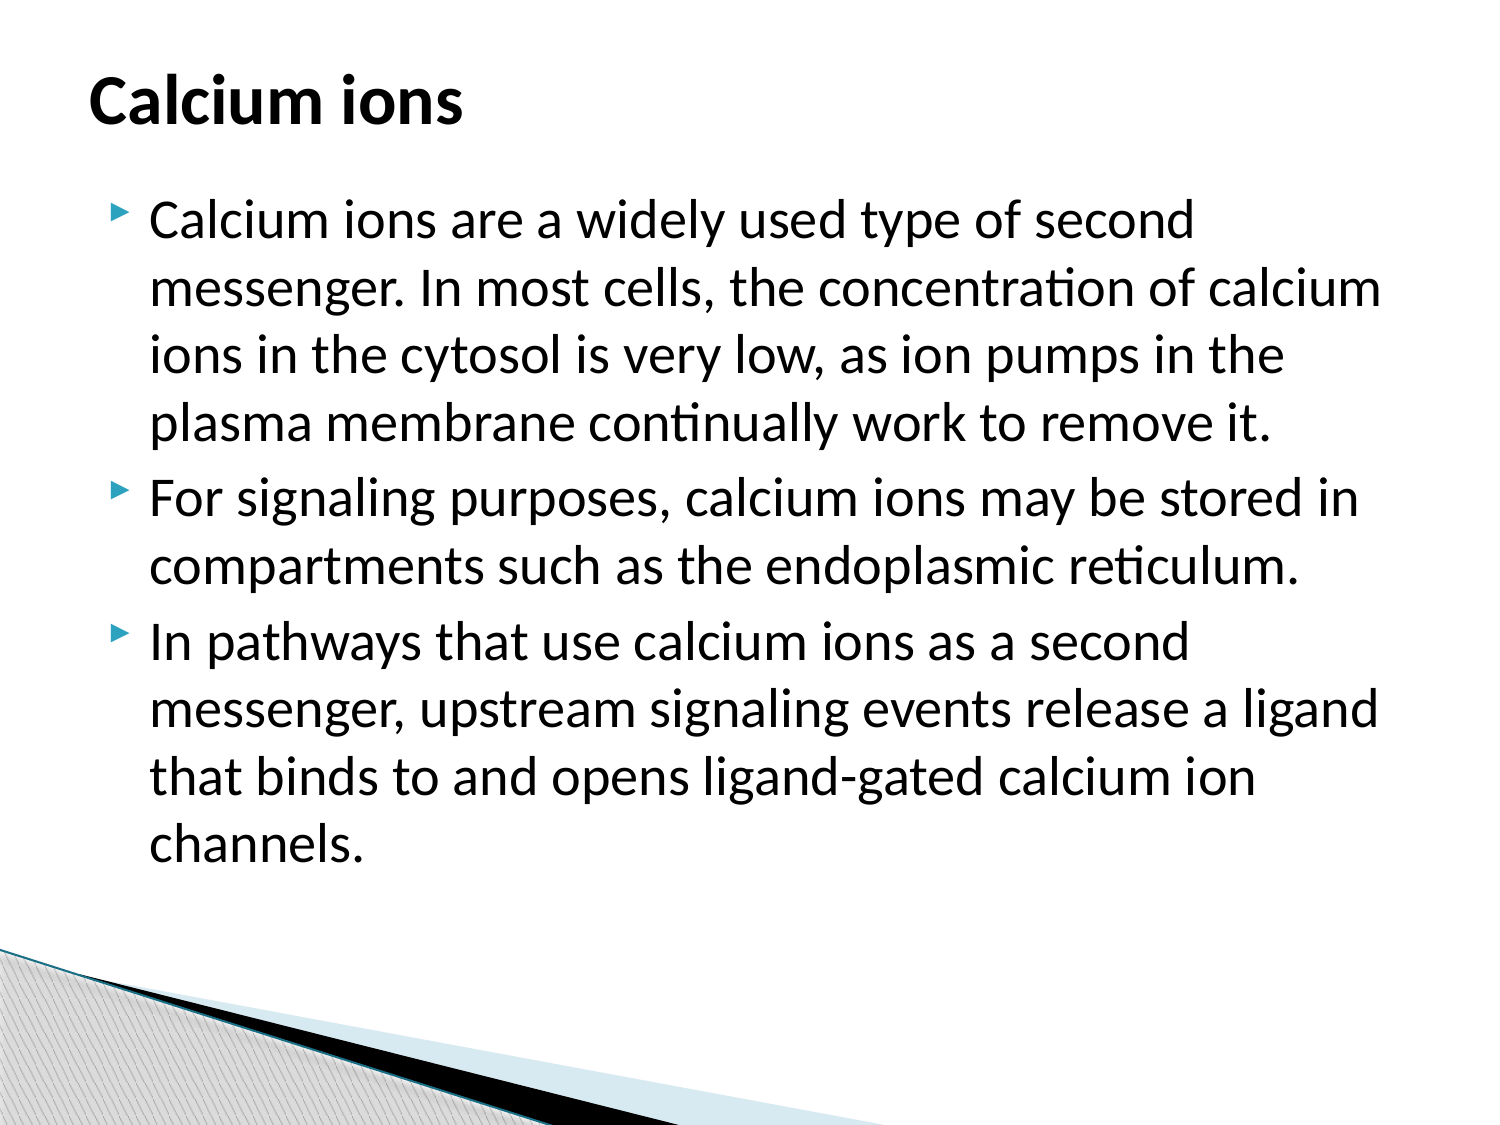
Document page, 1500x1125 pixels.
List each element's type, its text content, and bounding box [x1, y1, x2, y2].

list Calcium ions are a widely used type of second messenger. In most cells, the concentration of calcium ions in the cytosol is very low, as ion pumps in the plasma membrane continually work to remove it. For signaling purposes, calcium ions may be stored in compartments such as the endoplasmic reticulum. In pathways that use calcium ions as a second messenger, upstream signaling events release a ligand that binds to and opens ligand-gated calcium ion channels. [75, 233, 1425, 1025]
title Calcium ions [75, 45, 1425, 233]
